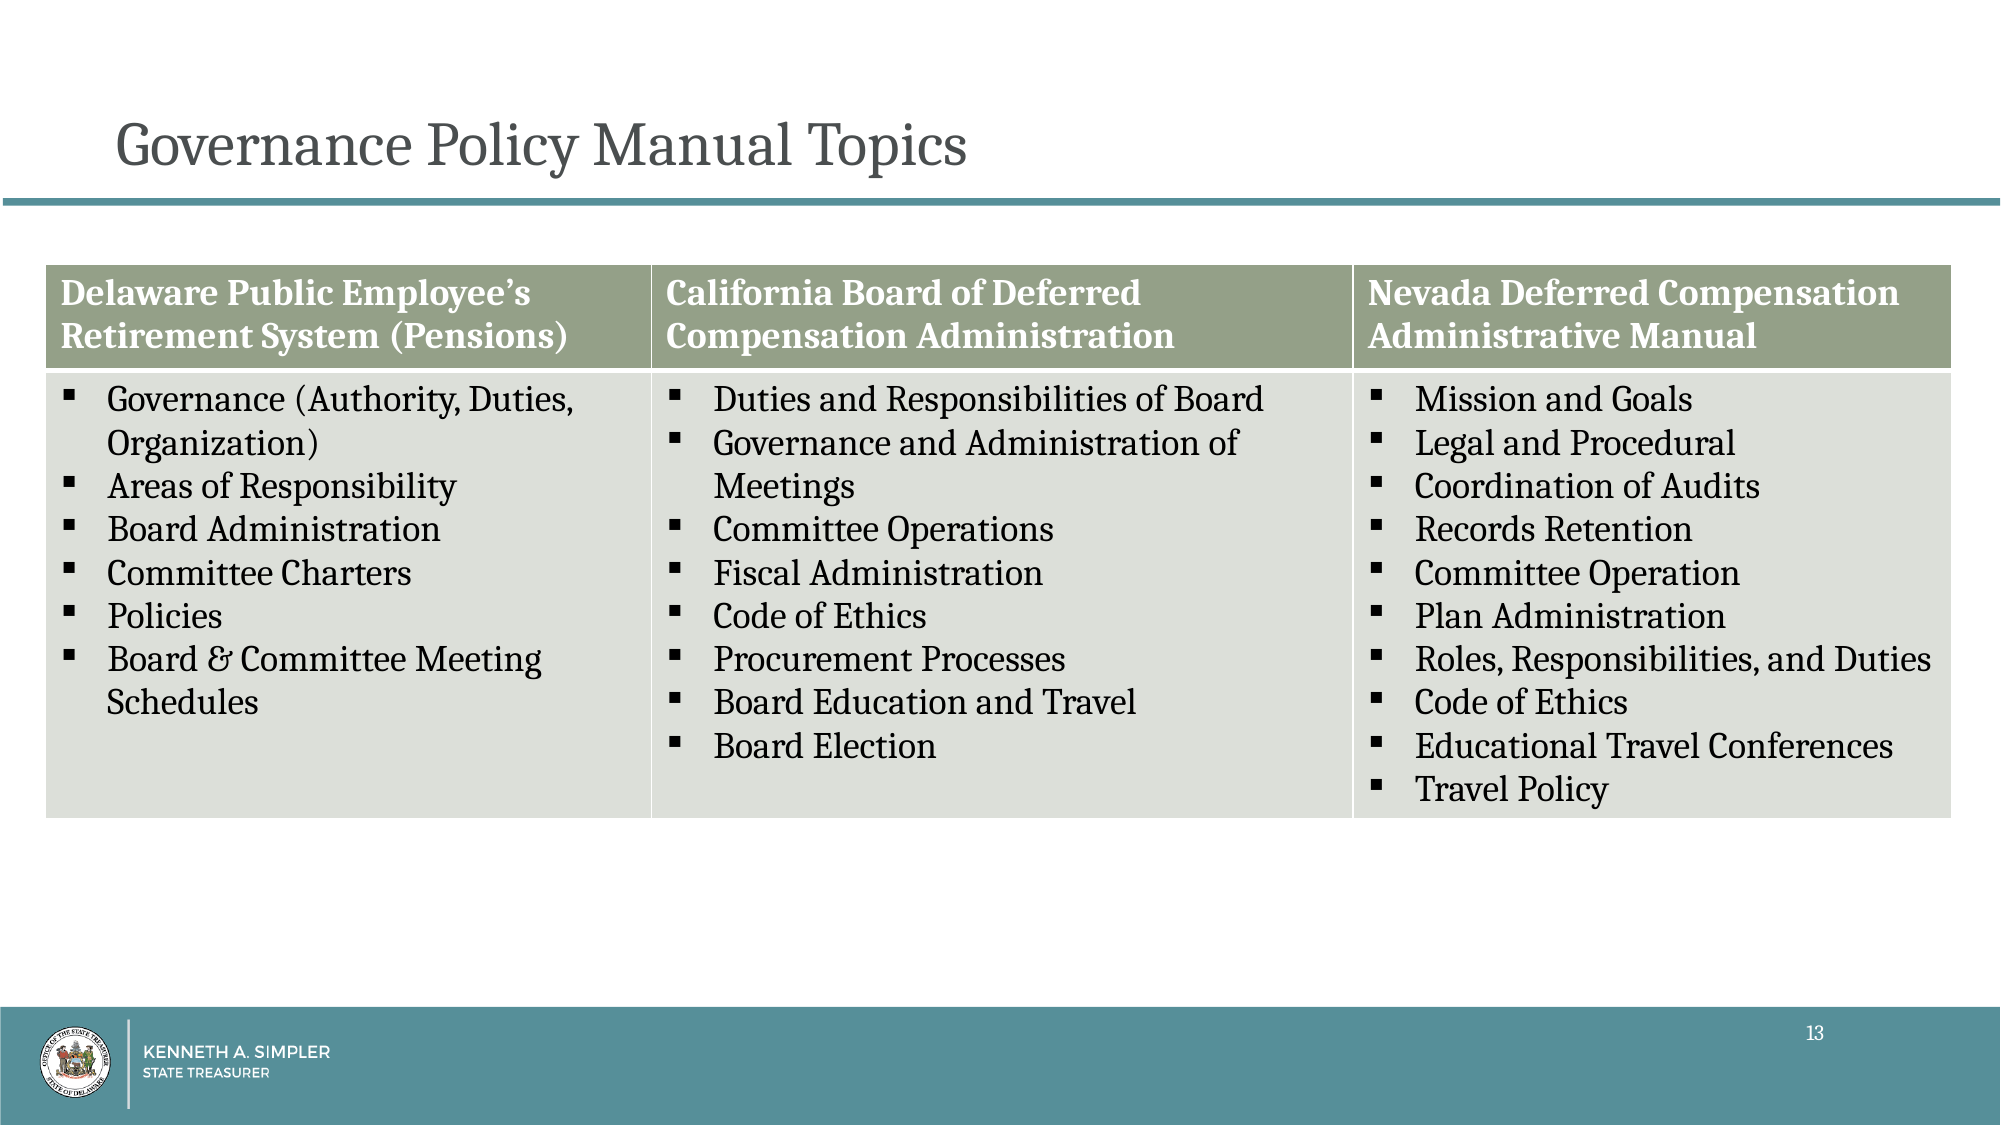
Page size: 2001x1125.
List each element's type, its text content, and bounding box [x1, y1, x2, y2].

table_cell Governance (Authority, Duties, Organization) Areas of Responsibility Board Administration Committee Charters Policies Board & Committee Meeting Schedules [46, 373, 651, 818]
picture [15, 998, 345, 1125]
table_header California Board of Deferred Compensation Administration [652, 265, 1352, 368]
table_header Delaware Public Employee’s Retirement System (Pensions) [46, 265, 651, 368]
table_header Nevada Deferred Compensation Administrative Manual [1354, 265, 1951, 368]
table_cell Mission and Goals Legal and Procedural Coordination of Audits Records Retention Committee Operation Plan Administration Roles, Responsibilities, and Duties Code of Ethics Educational Travel Conferences Travel Policy [1354, 373, 1951, 818]
text_box Governance Policy Manual Topics [101, 103, 1752, 222]
table_cell Duties and Responsibilities of Board Governance and Administration of Meetings Committee Operations Fiscal Administration Code of Ethics Procurement Processes Board Education and Travel Board Election [652, 373, 1352, 818]
slide_number 13 [1620, 1006, 1840, 1057]
